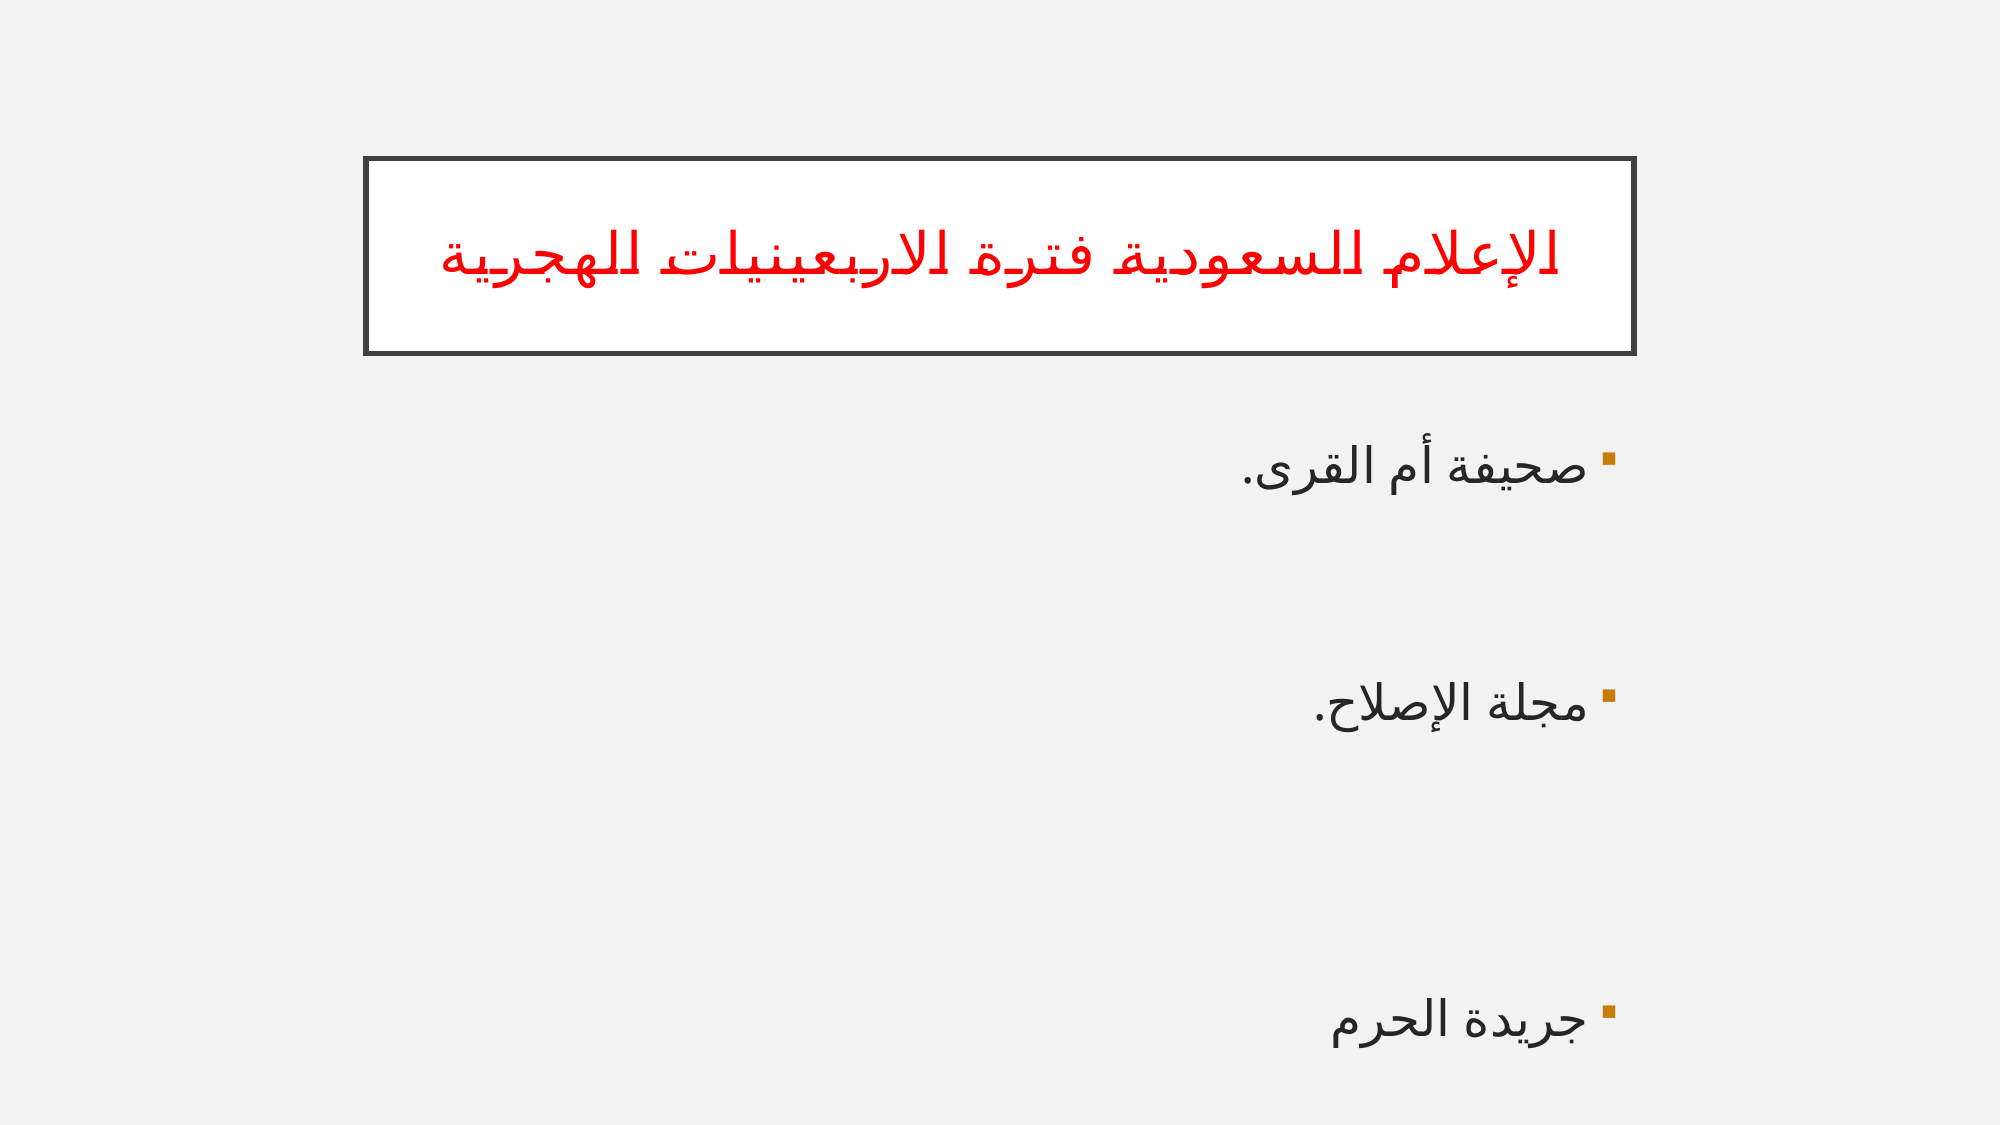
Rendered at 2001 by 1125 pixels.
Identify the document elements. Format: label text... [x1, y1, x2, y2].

title الإعلام السعودية فترة الاربعينيات الهجرية [363, 156, 1637, 356]
list صحيفة أم القرى. مجلة الإصلاح. جريدة الحرم [366, 432, 1634, 942]
